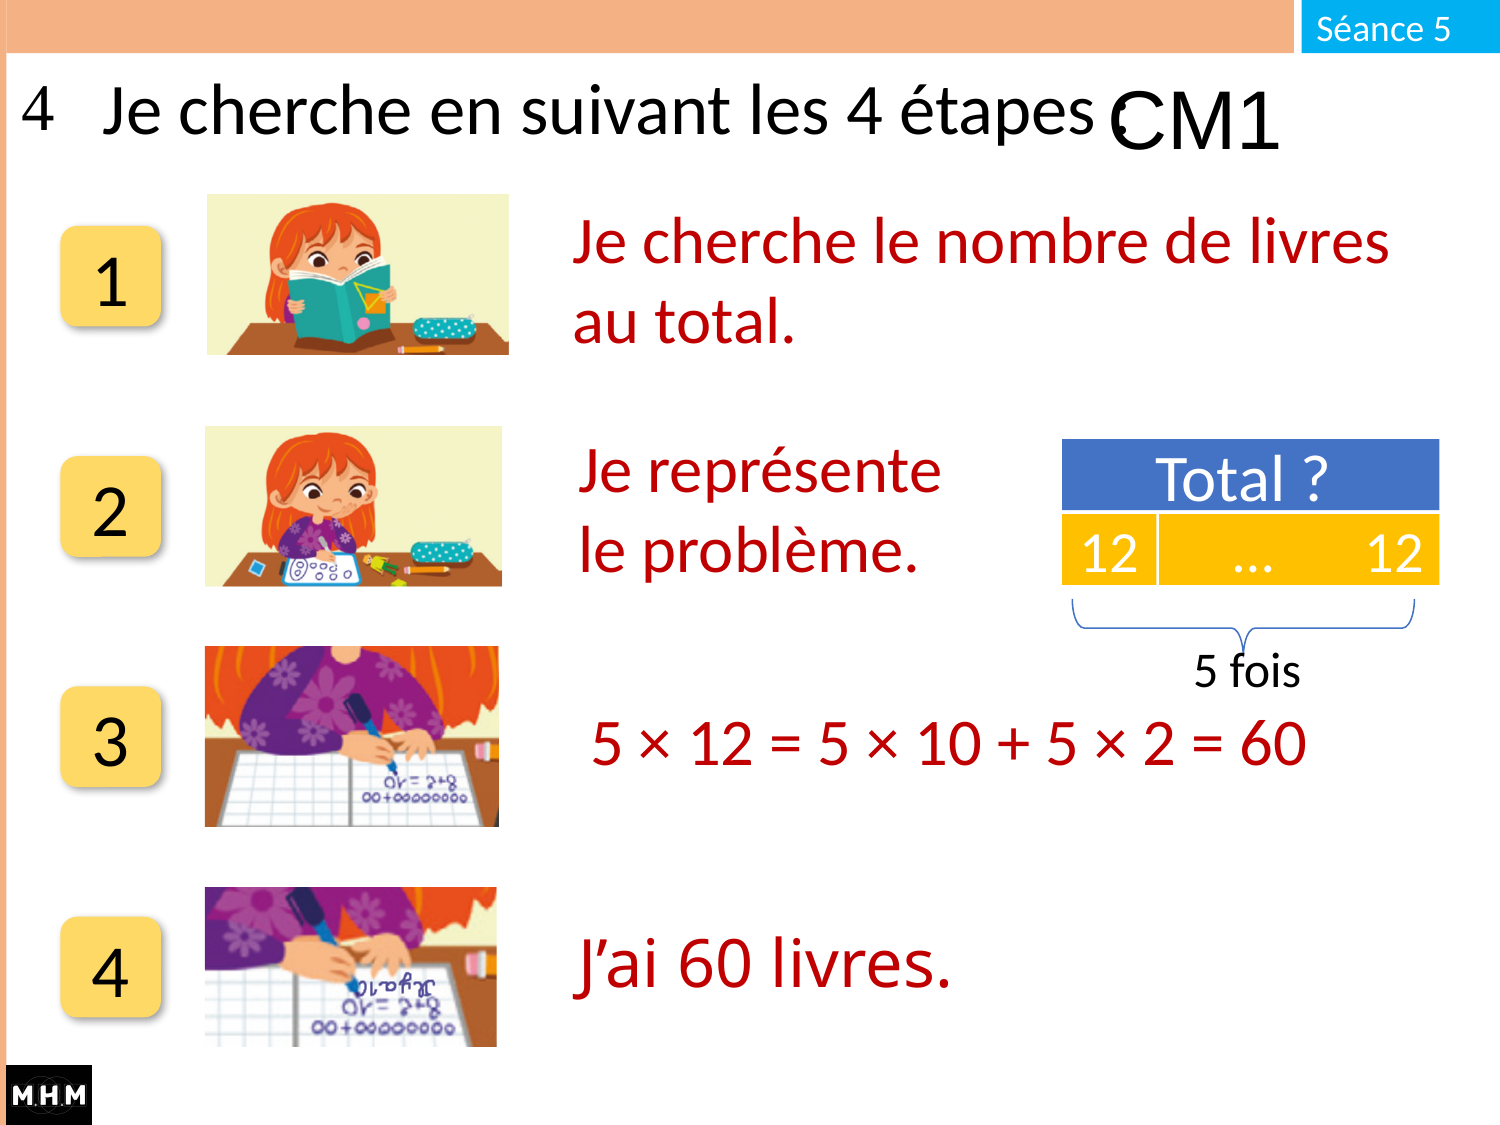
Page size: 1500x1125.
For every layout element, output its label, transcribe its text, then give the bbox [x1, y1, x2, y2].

text_box 5 fois [1154, 621, 1340, 714]
text_box 4 [58, 914, 164, 1020]
title Je cherche en suivant les 4 étapes : [88, 35, 1382, 161]
text_box 1 [58, 223, 164, 329]
text_box 2 [58, 454, 164, 559]
text_box Je représente le problème. [563, 418, 1415, 593]
text_box [1071, 598, 1416, 629]
text_box CM1 [1092, 59, 1300, 167]
text_box J’ai 60 livres. [563, 913, 1415, 1009]
picture [204, 645, 500, 828]
text_box 5 × 12 = 5 × 10 + 5 × 2 = 60 [575, 691, 1427, 786]
picture [6, 1065, 92, 1125]
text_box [1061, 438, 1440, 586]
picture [204, 426, 503, 587]
picture [204, 887, 497, 1047]
text_box 3 [58, 684, 164, 790]
picture [206, 194, 517, 355]
text_box Je cherche le nombre de livres au total. [558, 189, 1458, 365]
